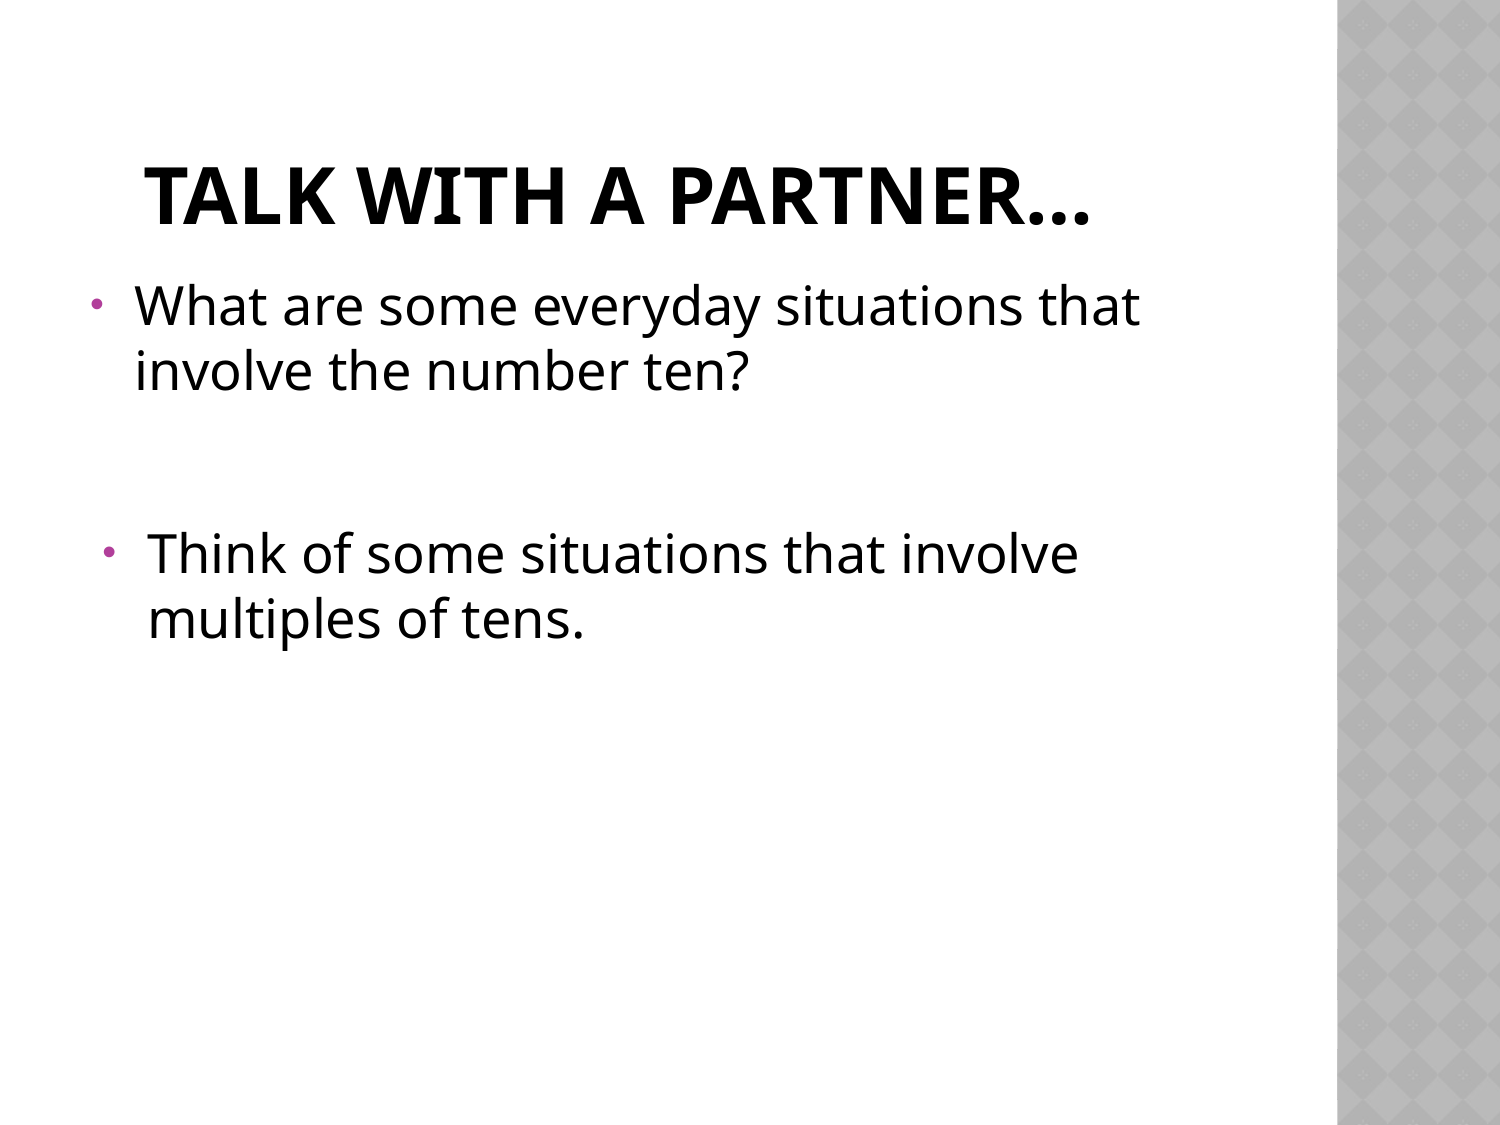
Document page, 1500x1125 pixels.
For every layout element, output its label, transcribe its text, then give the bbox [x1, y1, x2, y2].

list What are some everyday situations that involve the number ten? [74, 263, 1263, 463]
text_box Think of some situations that involve multiples of tens. [87, 512, 1275, 711]
title Talk with a partner… [75, 52, 1263, 241]
